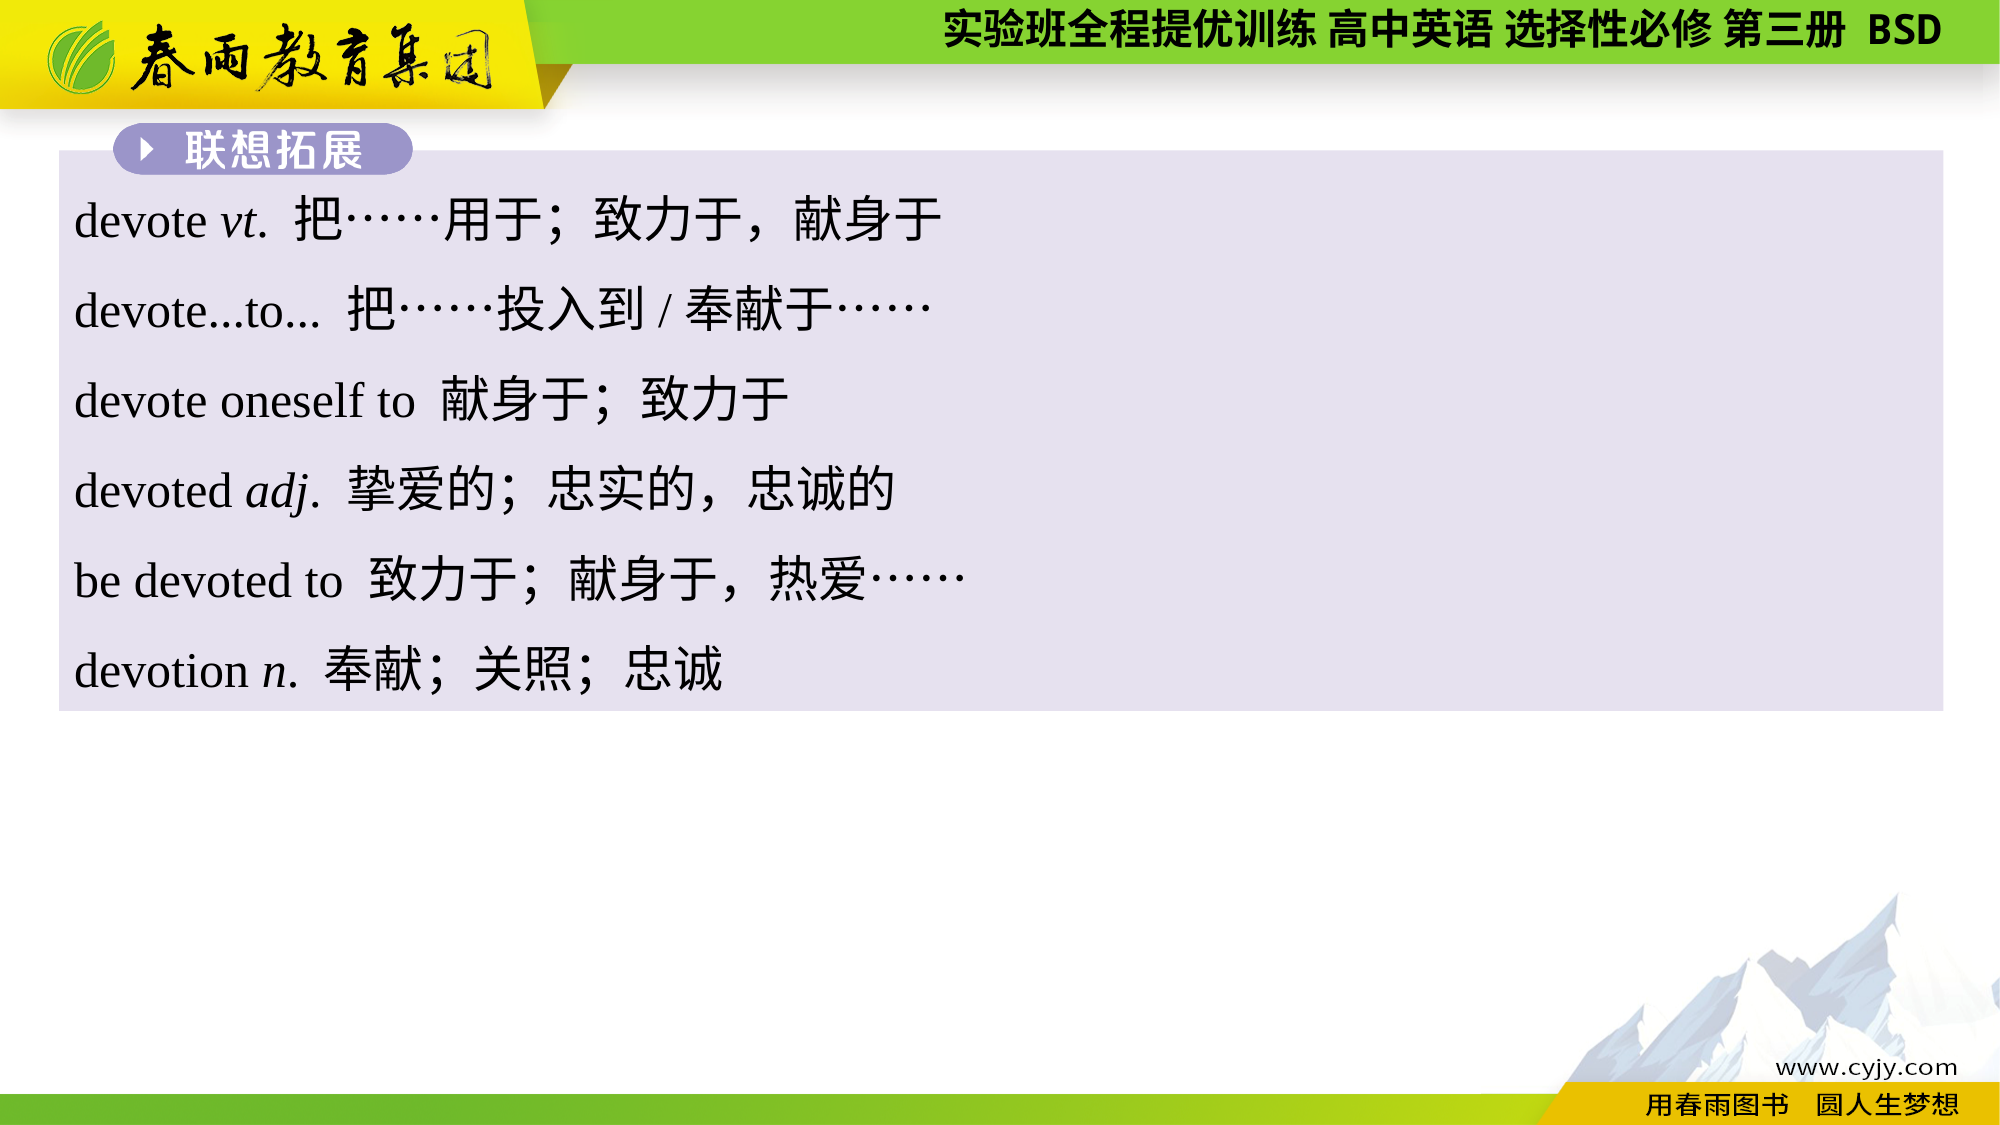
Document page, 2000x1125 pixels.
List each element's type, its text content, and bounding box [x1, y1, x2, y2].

list devote vt. 把……用于；致力于，献身于 devote...to... 把……投入到/奉献于…… devote oneself to 献身于；致力于 devoted adj. 挚爱的；忠实的，忠诚的 be devoted to 致力于；献身于，热爱…… devotion n. 奉献；关照；忠诚 [59, 150, 1944, 711]
picture [0, 0, 2000, 1125]
